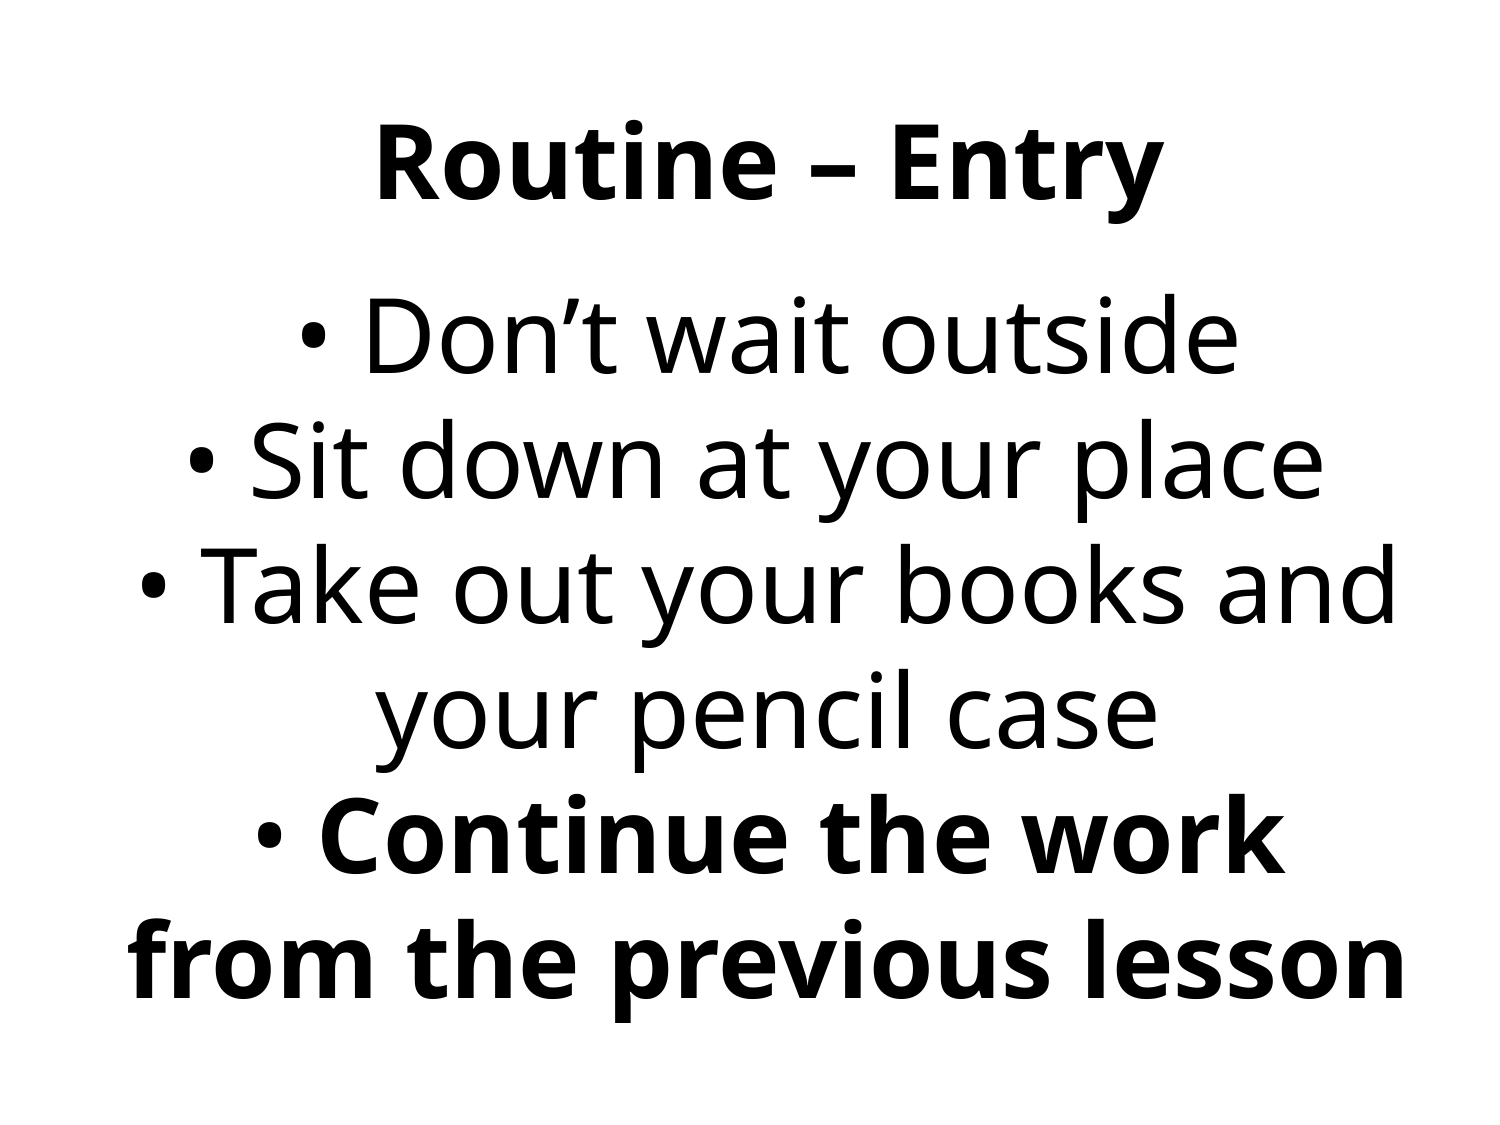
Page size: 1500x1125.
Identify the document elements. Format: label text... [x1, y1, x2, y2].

text_box Routine – Entry • Don’t wait outside • Sit down at your place • Take out your books and your pencil case • Continue the work from the previous lesson [99, 87, 1438, 1027]
